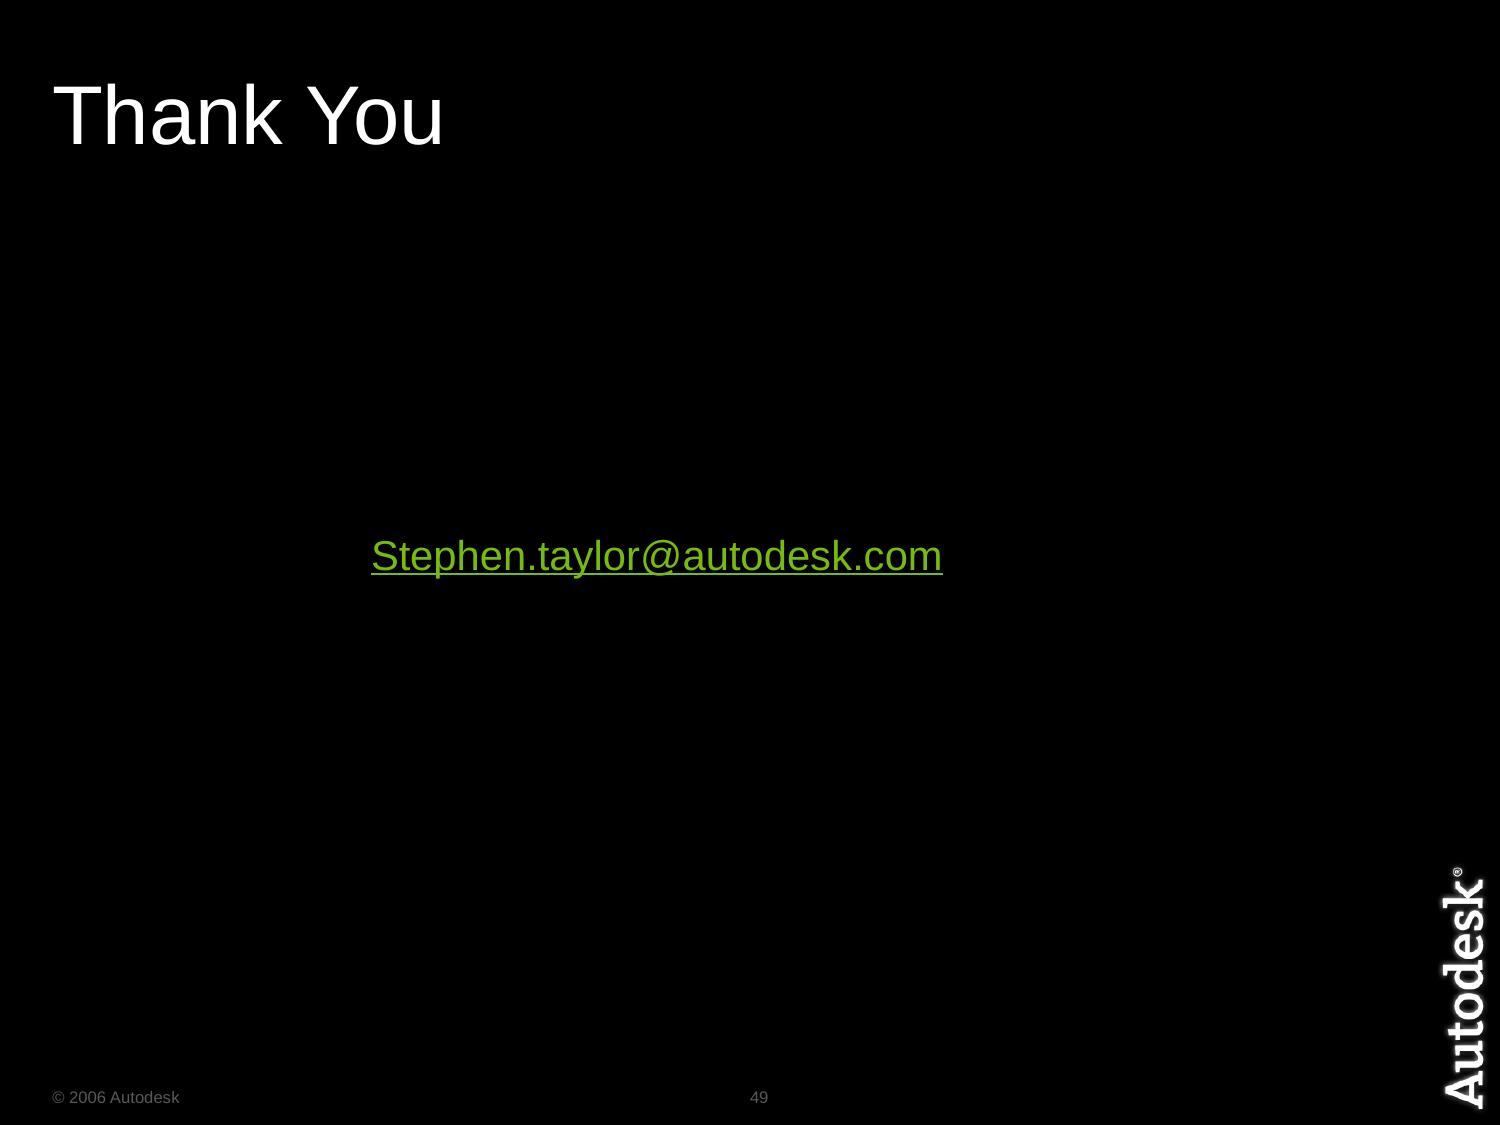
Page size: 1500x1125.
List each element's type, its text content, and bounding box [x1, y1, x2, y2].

title Thank You [52, 22, 1401, 211]
picture [1402, 0, 1500, 1125]
list Stephen.taylor@autodesk.com [52, 231, 1401, 1073]
